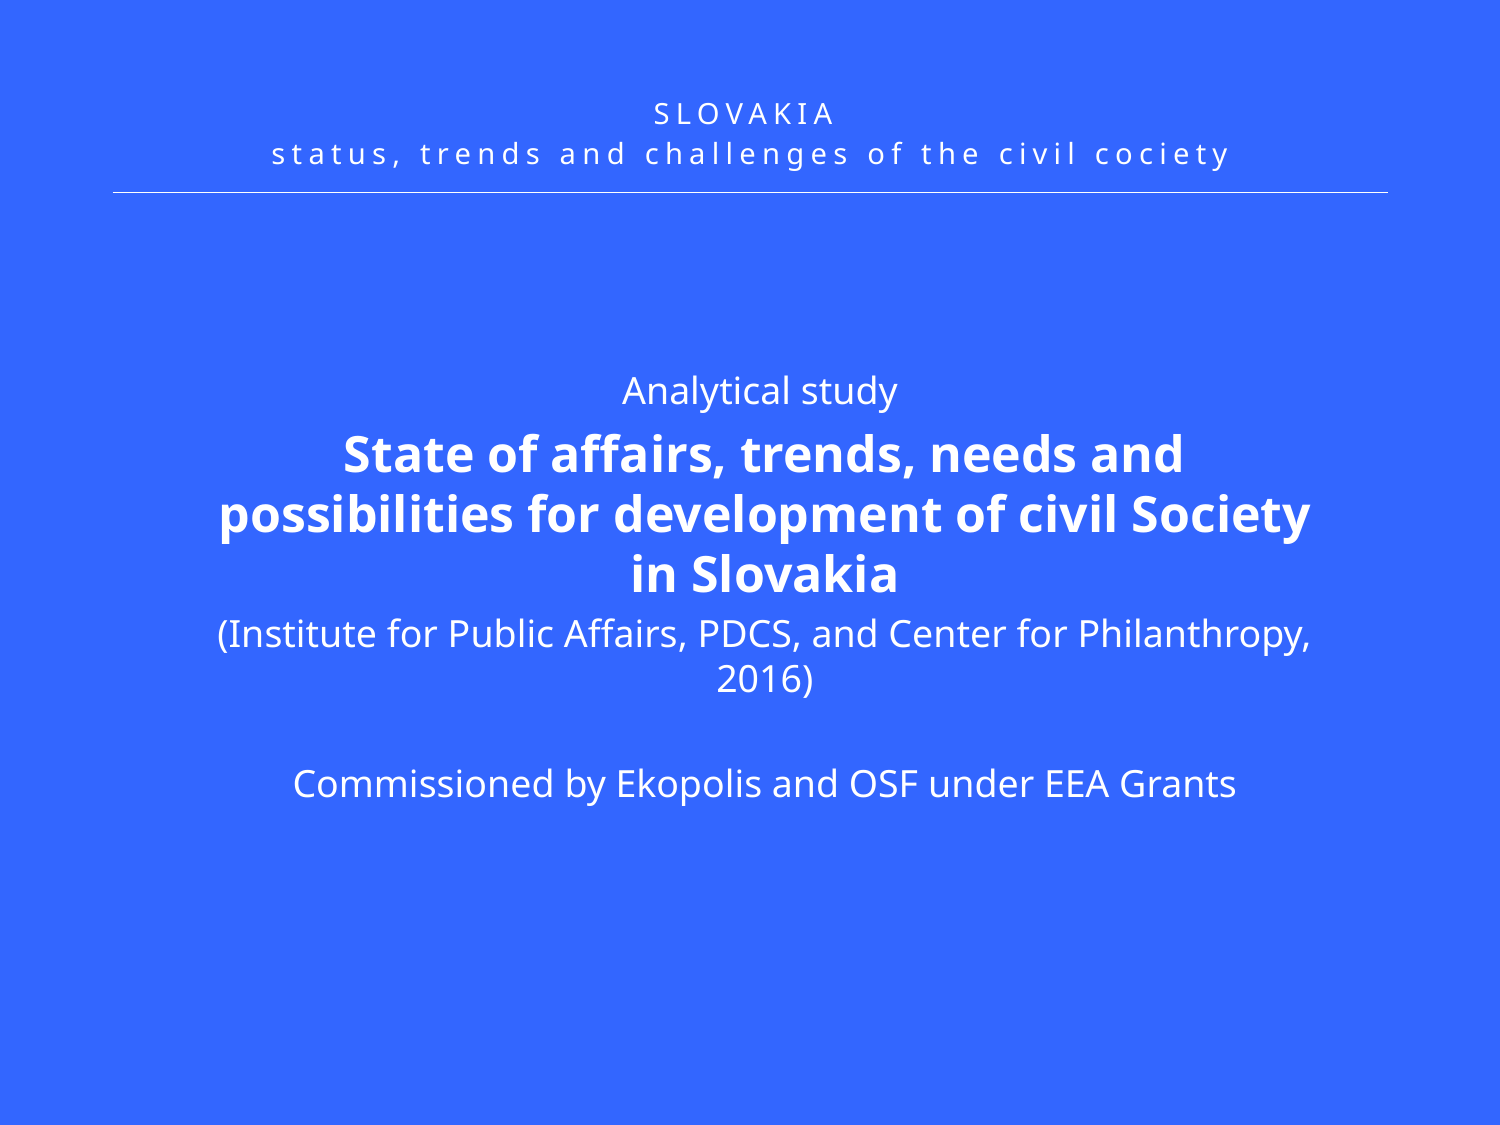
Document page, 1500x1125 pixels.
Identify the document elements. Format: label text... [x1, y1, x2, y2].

text_box Analytical study State of affairs, trends, needs and possibilities for development of civil Society in Slovakia (Institute for Public Affairs, PDCS, and Center for Philanthropy, 2016) Commissioned by Ekopolis and OSF under EEA Grants [176, 329, 1353, 942]
text_box SLOVAKIA status, trends and challenges of the civil cociety [224, 87, 1275, 191]
